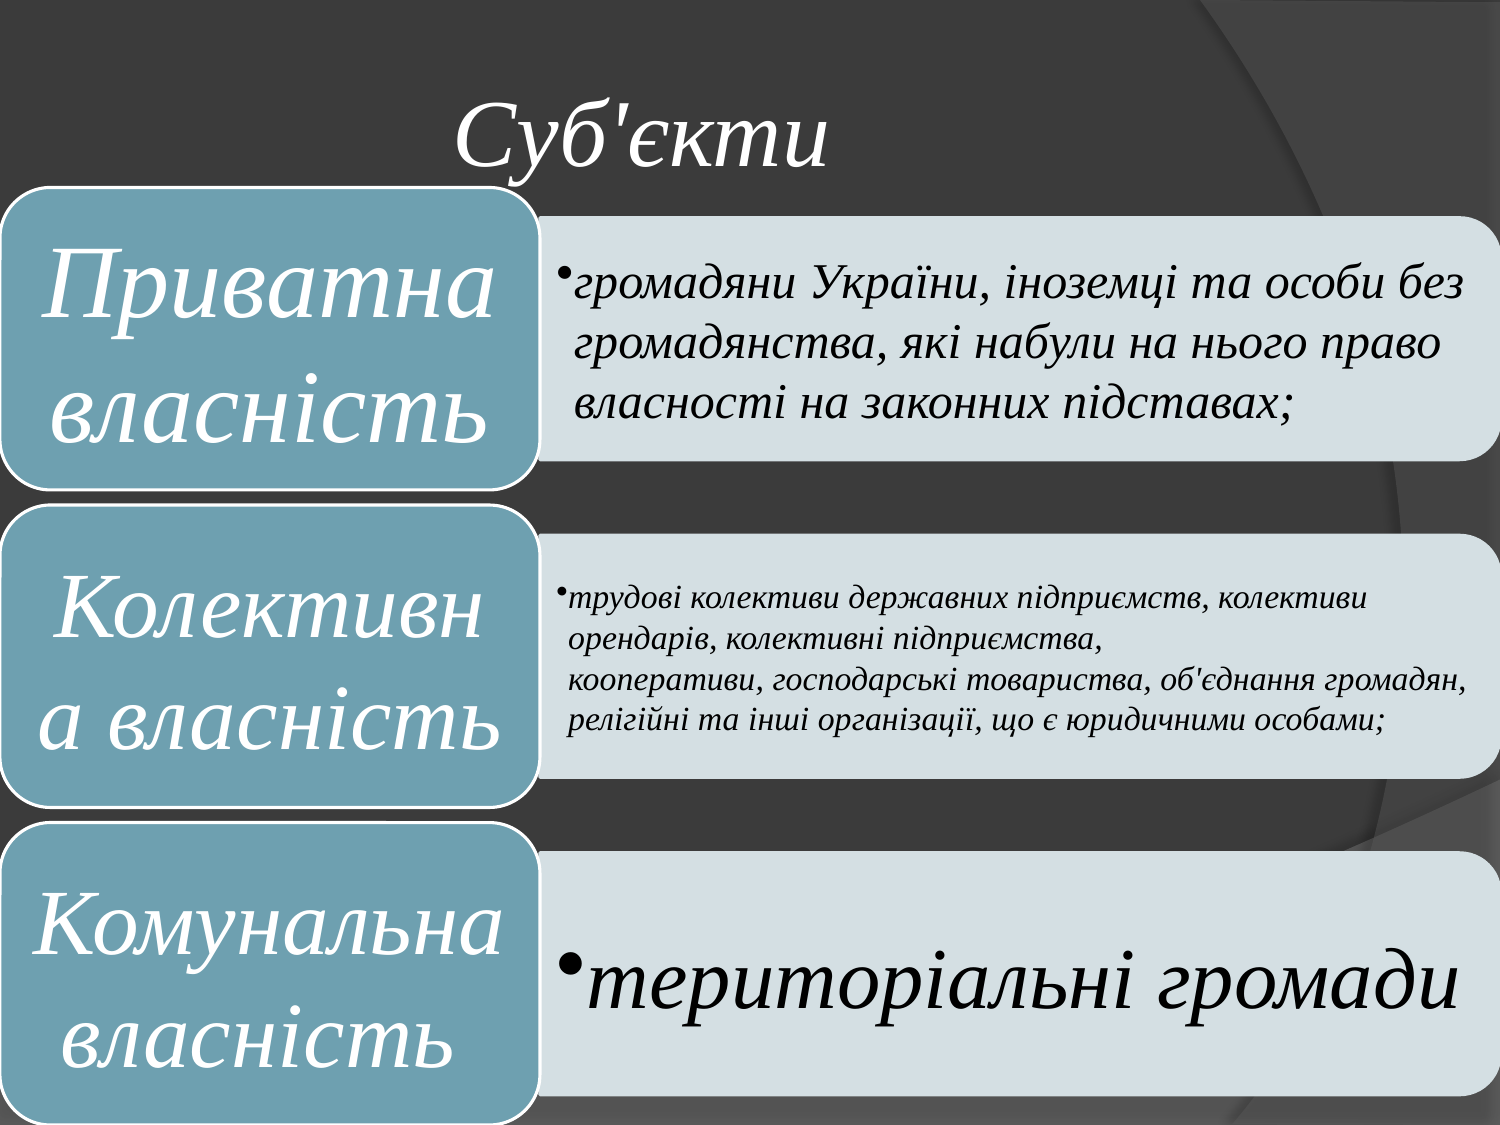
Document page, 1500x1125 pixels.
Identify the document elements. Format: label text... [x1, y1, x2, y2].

title Суб'єкти [70, 46, 1414, 177]
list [0, 187, 1500, 1125]
